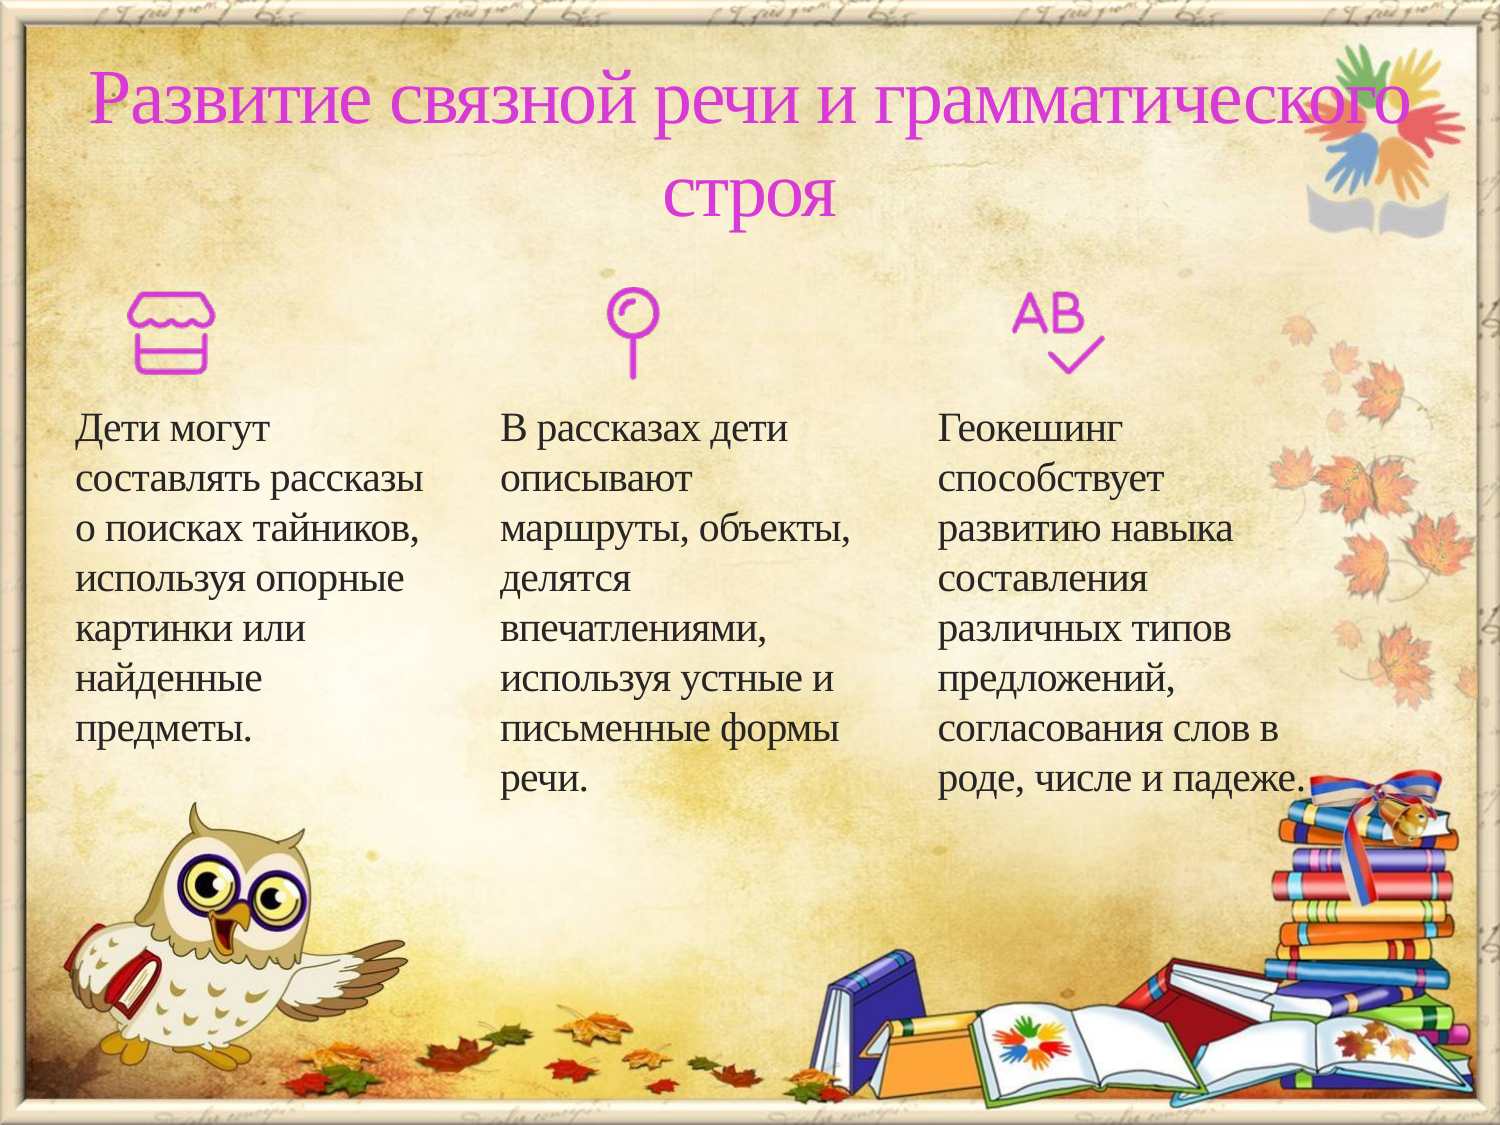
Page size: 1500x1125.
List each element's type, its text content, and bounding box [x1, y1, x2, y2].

text_box В рассказах дети описывают маршруты, объекты, делятся впечатлениями, используя устные и письменные формы речи. [500, 399, 870, 903]
title Развитие связной речи и грамматического строя [75, 45, 1425, 233]
text_box Дети могут составлять рассказы о поисках тайников, используя опорные картинки или найденные предметы. [75, 399, 444, 840]
picture [0, 0, 1500, 1125]
text_box Геокешинг способствует развитию навыка составления различных типов предложений, согласования слов в роде, числе и падеже. [937, 399, 1307, 903]
